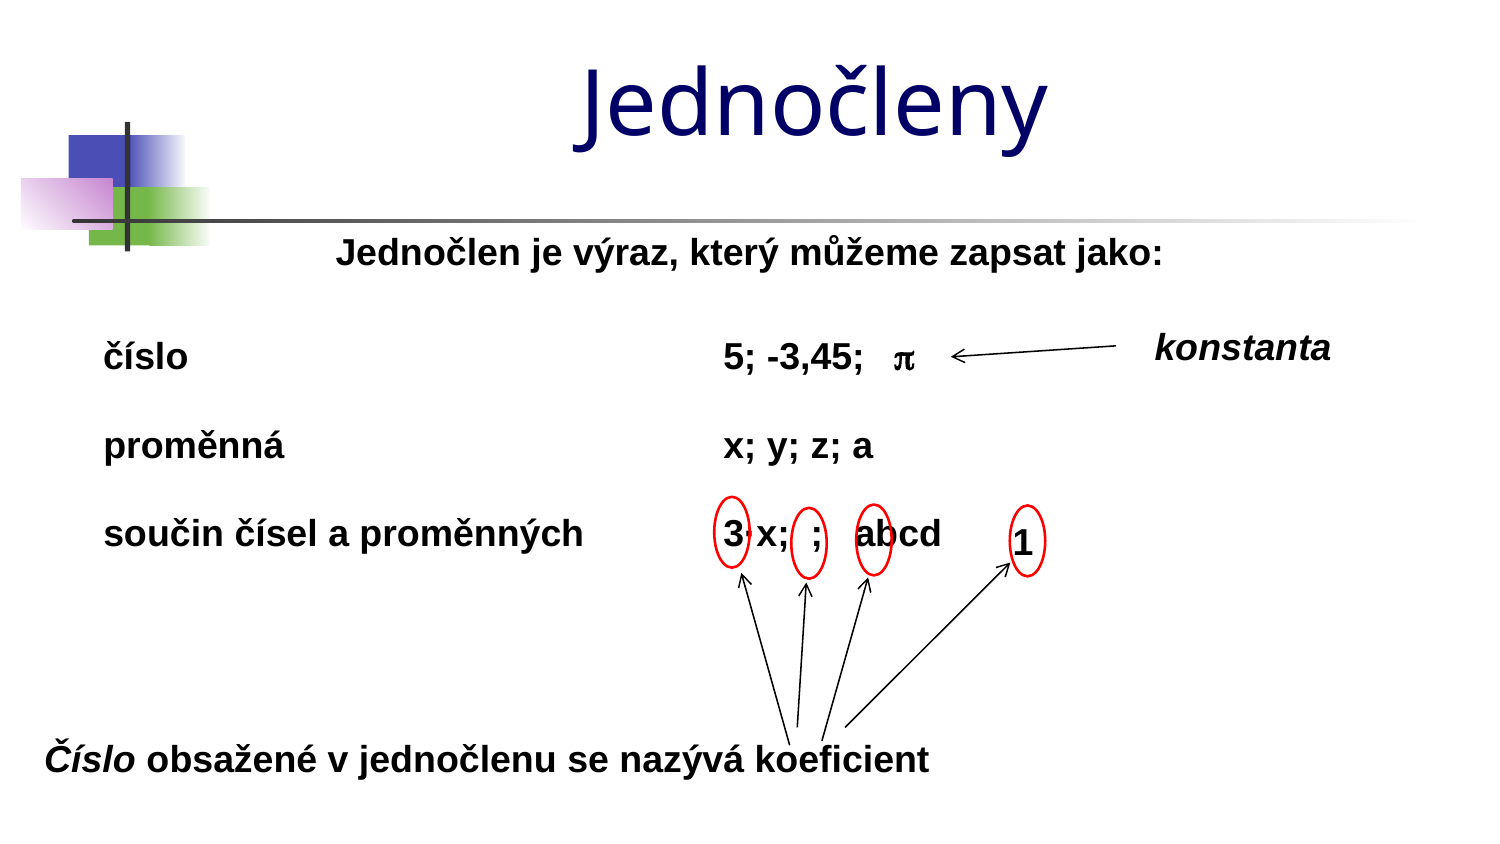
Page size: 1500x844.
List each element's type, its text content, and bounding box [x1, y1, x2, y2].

text_box [714, 496, 750, 568]
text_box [844, 562, 1011, 728]
text_box x; y; z; a [708, 413, 936, 474]
text_box číslo [88, 324, 278, 385]
text_box Jednočlen je výraz, který můžeme zapsat jako: [0, 220, 1500, 281]
text_box [791, 507, 827, 579]
text_box proměnná [88, 413, 316, 474]
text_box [821, 577, 869, 742]
text_box 1 [997, 510, 1046, 571]
text_box [856, 504, 892, 560]
text_box [1018, 571, 1037, 577]
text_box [796, 582, 807, 728]
text_box konstanta [1139, 315, 1436, 376]
text_box [1018, 505, 1037, 510]
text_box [741, 572, 790, 746]
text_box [950, 345, 1117, 358]
text_box součin čísel a proměnných [88, 501, 621, 562]
text_box Číslo obsažené v jednočlenu se nazývá koeficient [29, 727, 1034, 788]
title Jednočleny [129, 8, 1500, 189]
